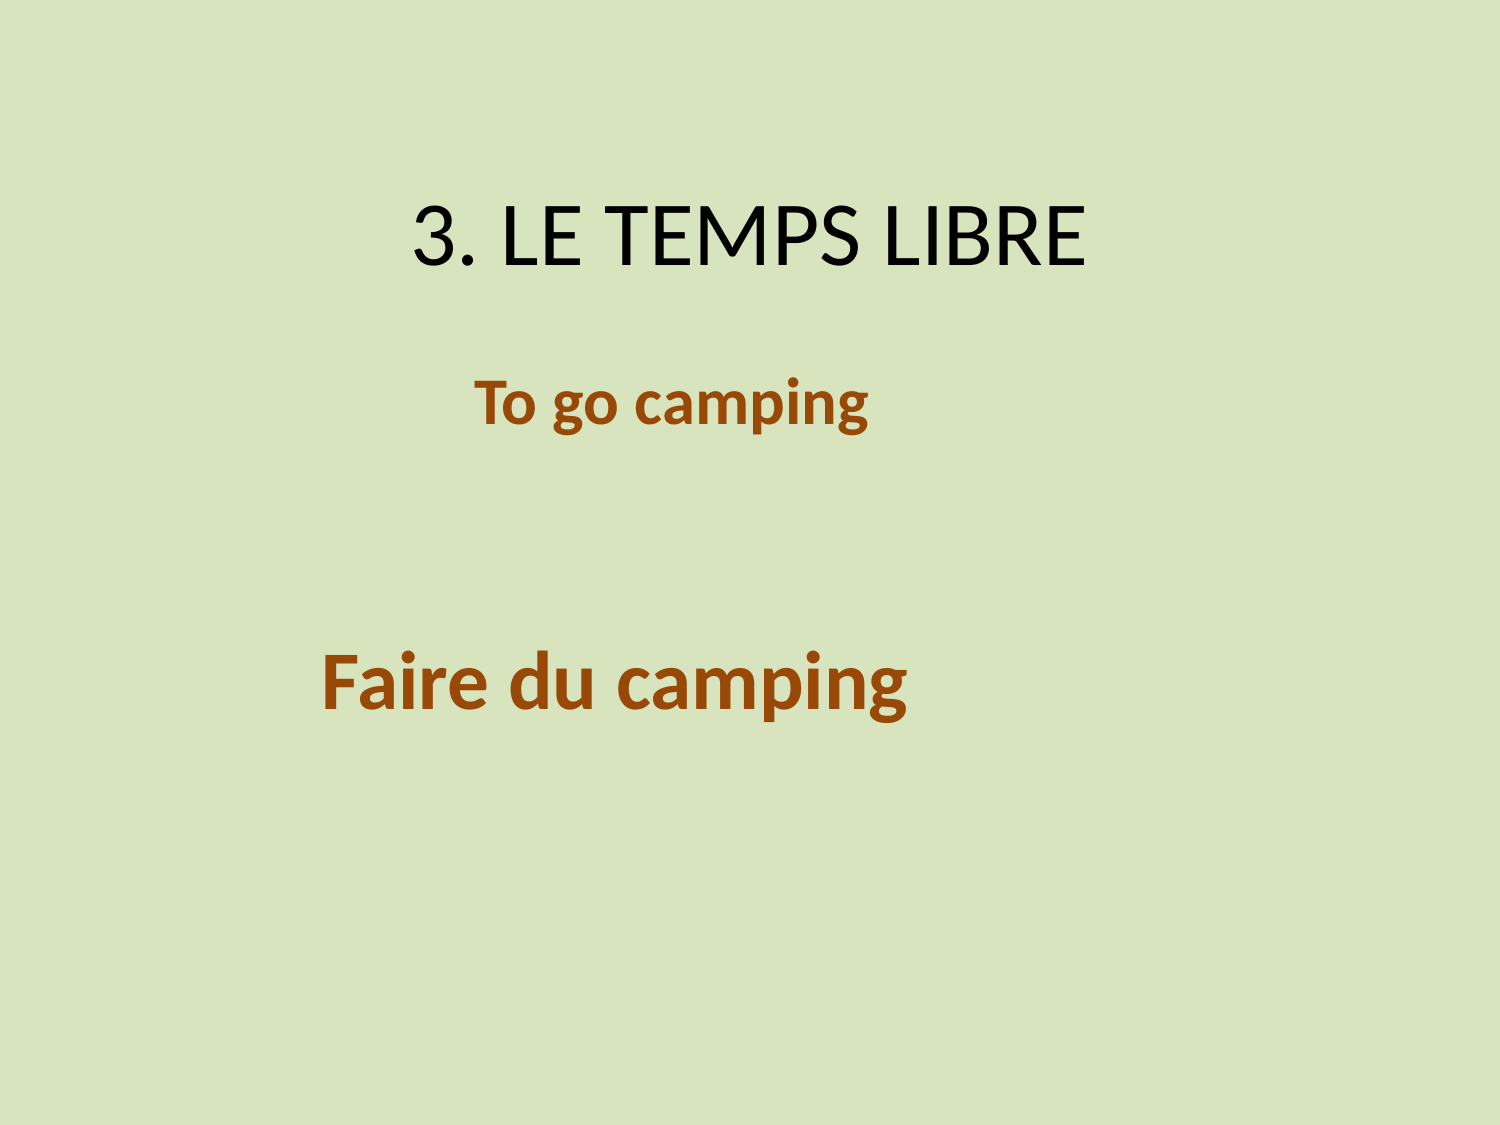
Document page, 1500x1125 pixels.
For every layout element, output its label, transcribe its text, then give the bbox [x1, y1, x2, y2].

text_box Faire du camping [306, 618, 1197, 734]
title 3. LE TEMPS LIBRE [112, 108, 1388, 350]
subtitle To go camping [146, 350, 1197, 509]
